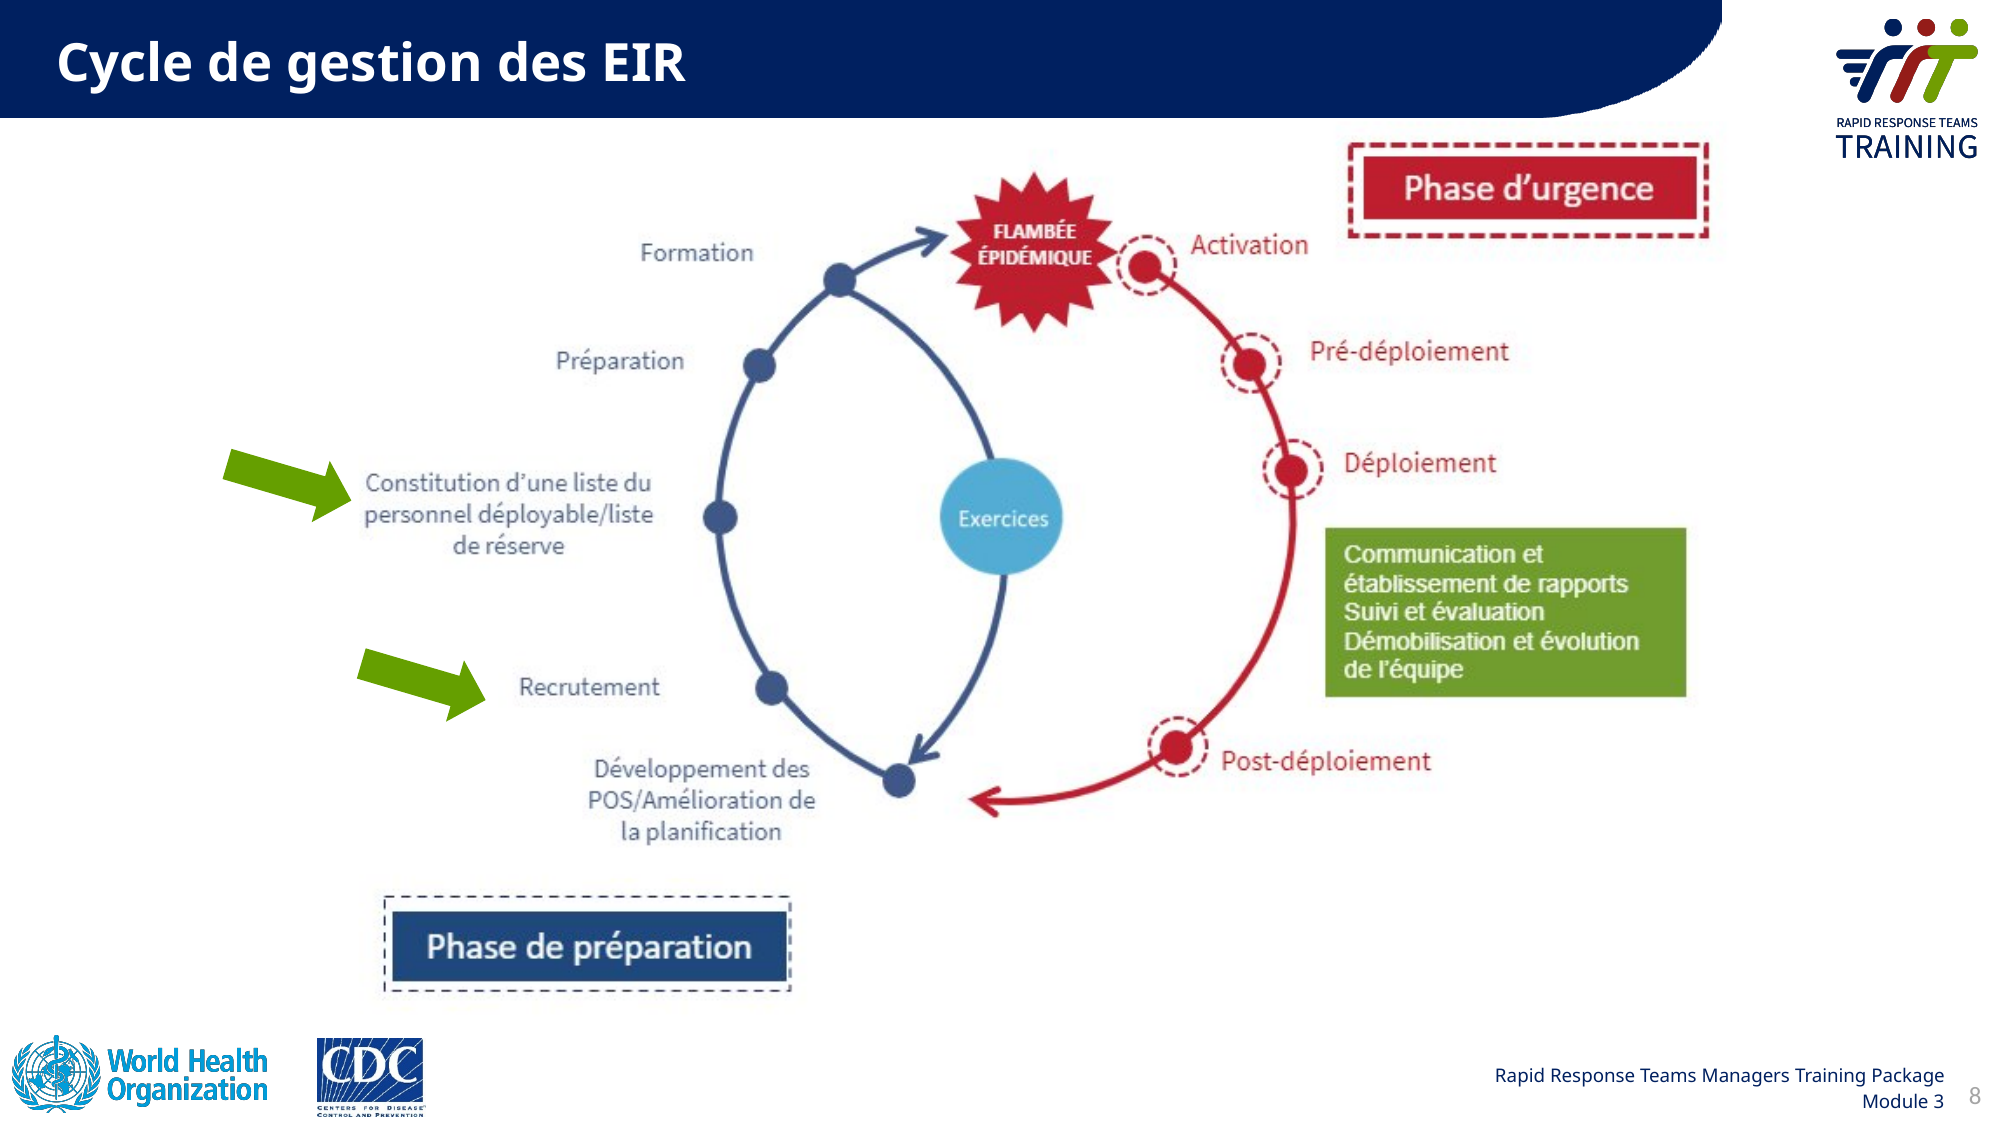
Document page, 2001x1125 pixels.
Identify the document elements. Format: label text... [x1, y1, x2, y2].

slide_number 8 [1953, 1071, 2000, 1125]
picture [36, 1088, 78, 1105]
title Cycle de gestion des EIR [48, 11, 839, 119]
picture [358, 121, 1740, 1020]
picture [50, 1108, 62, 1113]
picture [22, 1062, 26, 1077]
picture [12, 1083, 48, 1113]
picture [12, 1035, 54, 1068]
picture [1835, 19, 1978, 167]
picture [30, 1083, 37, 1091]
picture [46, 1056, 54, 1062]
text_box [223, 450, 350, 521]
picture [24, 1054, 36, 1087]
picture [71, 1053, 90, 1091]
picture [0, 0, 1722, 118]
picture [317, 1038, 426, 1117]
picture [34, 1054, 43, 1078]
picture [59, 1035, 267, 1113]
picture [40, 1062, 47, 1070]
